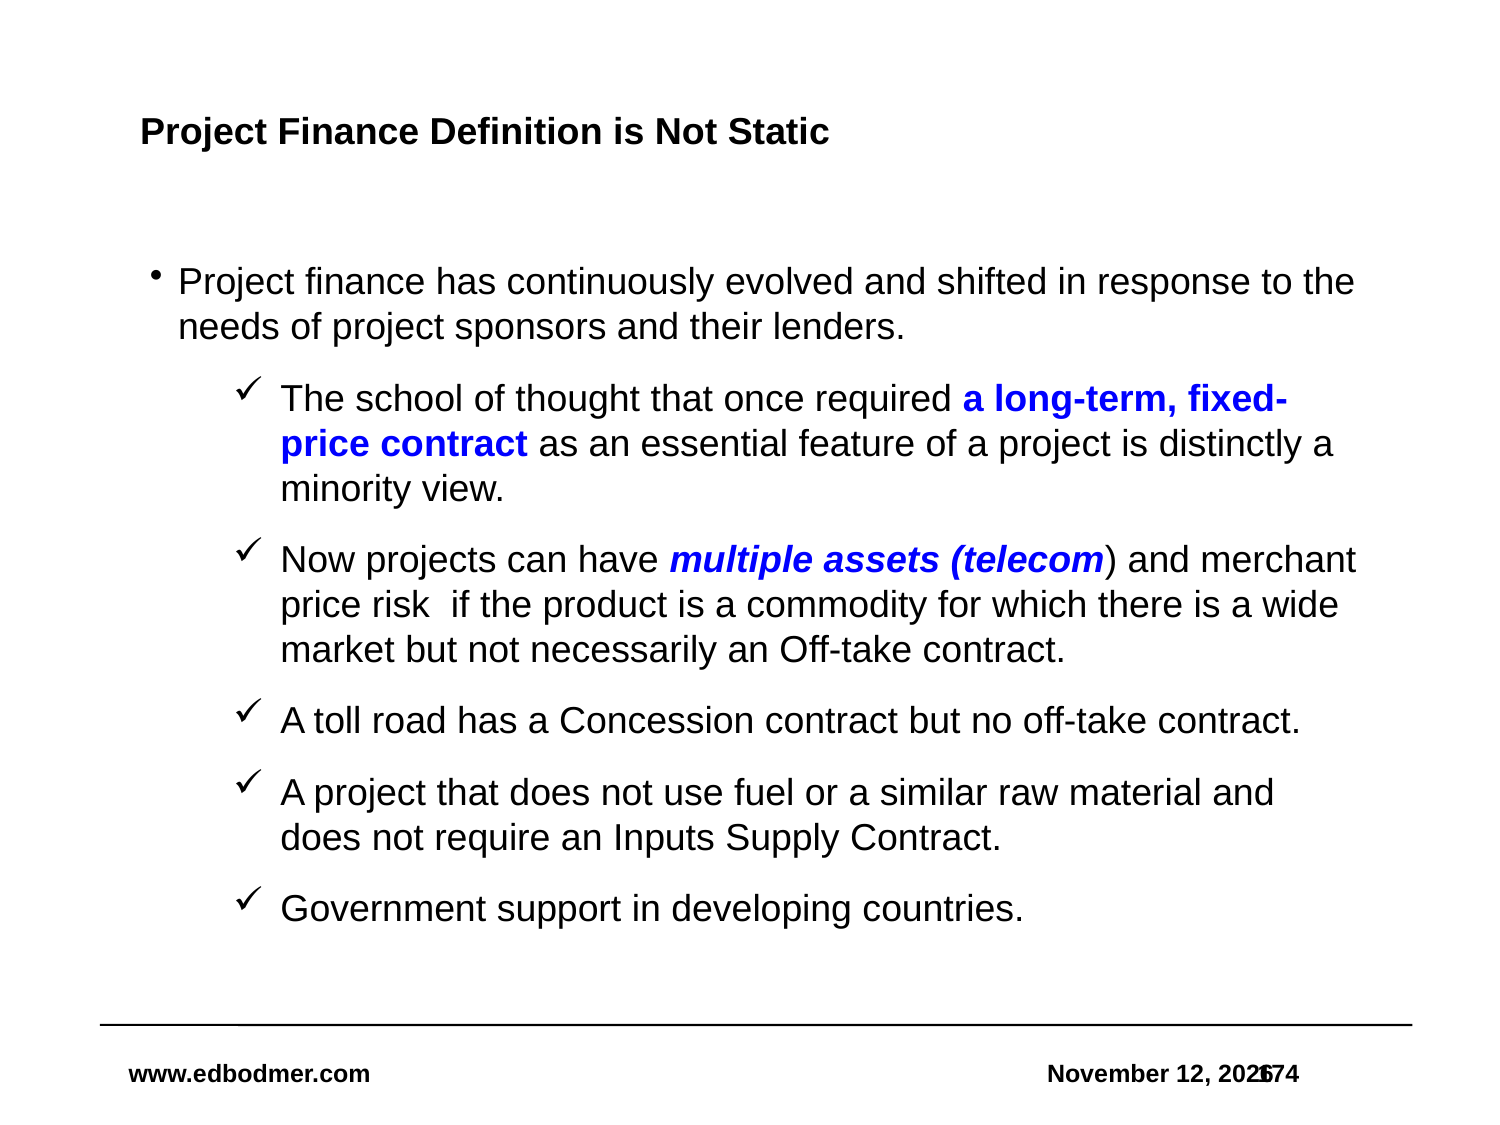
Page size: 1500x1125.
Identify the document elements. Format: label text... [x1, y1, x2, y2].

list Project finance has continuously evolved and shifted in response to the needs of project sponsors and their lenders. The school of thought that once required a long-term, fixed-price contract as an essential feature of a project is distinctly a minority view. Now projects can have multiple assets (telecom) and merchant price risk if the product is a commodity for which there is a wide market but not necessarily an Off-take contract. A toll road has a Concession contract but no off-take contract. A project that does not use fuel or a similar raw material and does not require an Inputs Supply Contract. Government support in developing countries. [124, 249, 1376, 1001]
title Project Finance Definition is Not Static [124, 99, 1288, 226]
